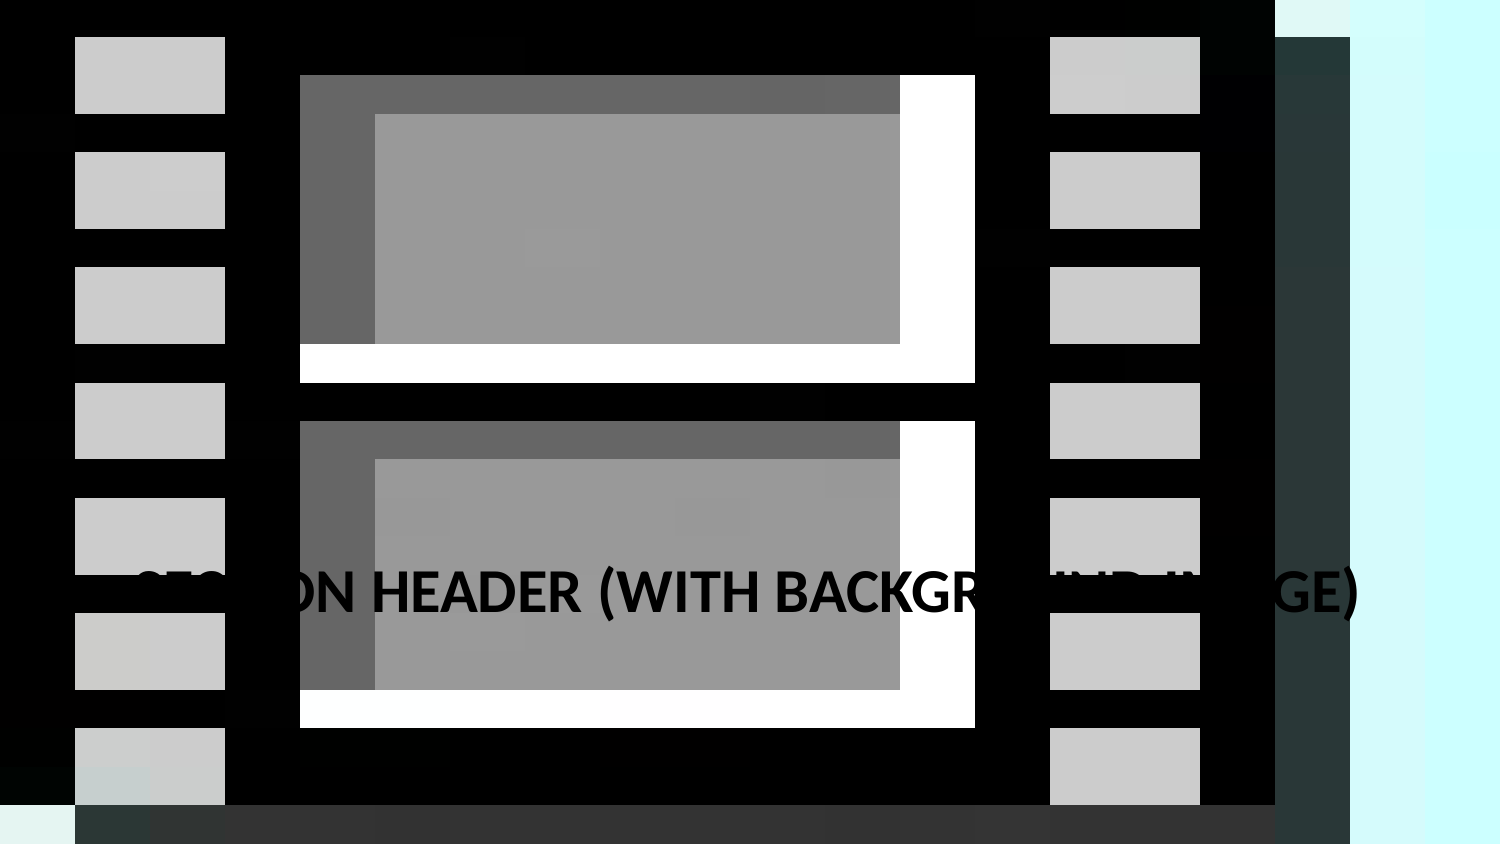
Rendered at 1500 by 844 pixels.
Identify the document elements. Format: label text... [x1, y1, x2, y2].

picture [0, 0, 1500, 844]
title Section Header (with background image) [118, 542, 1394, 710]
